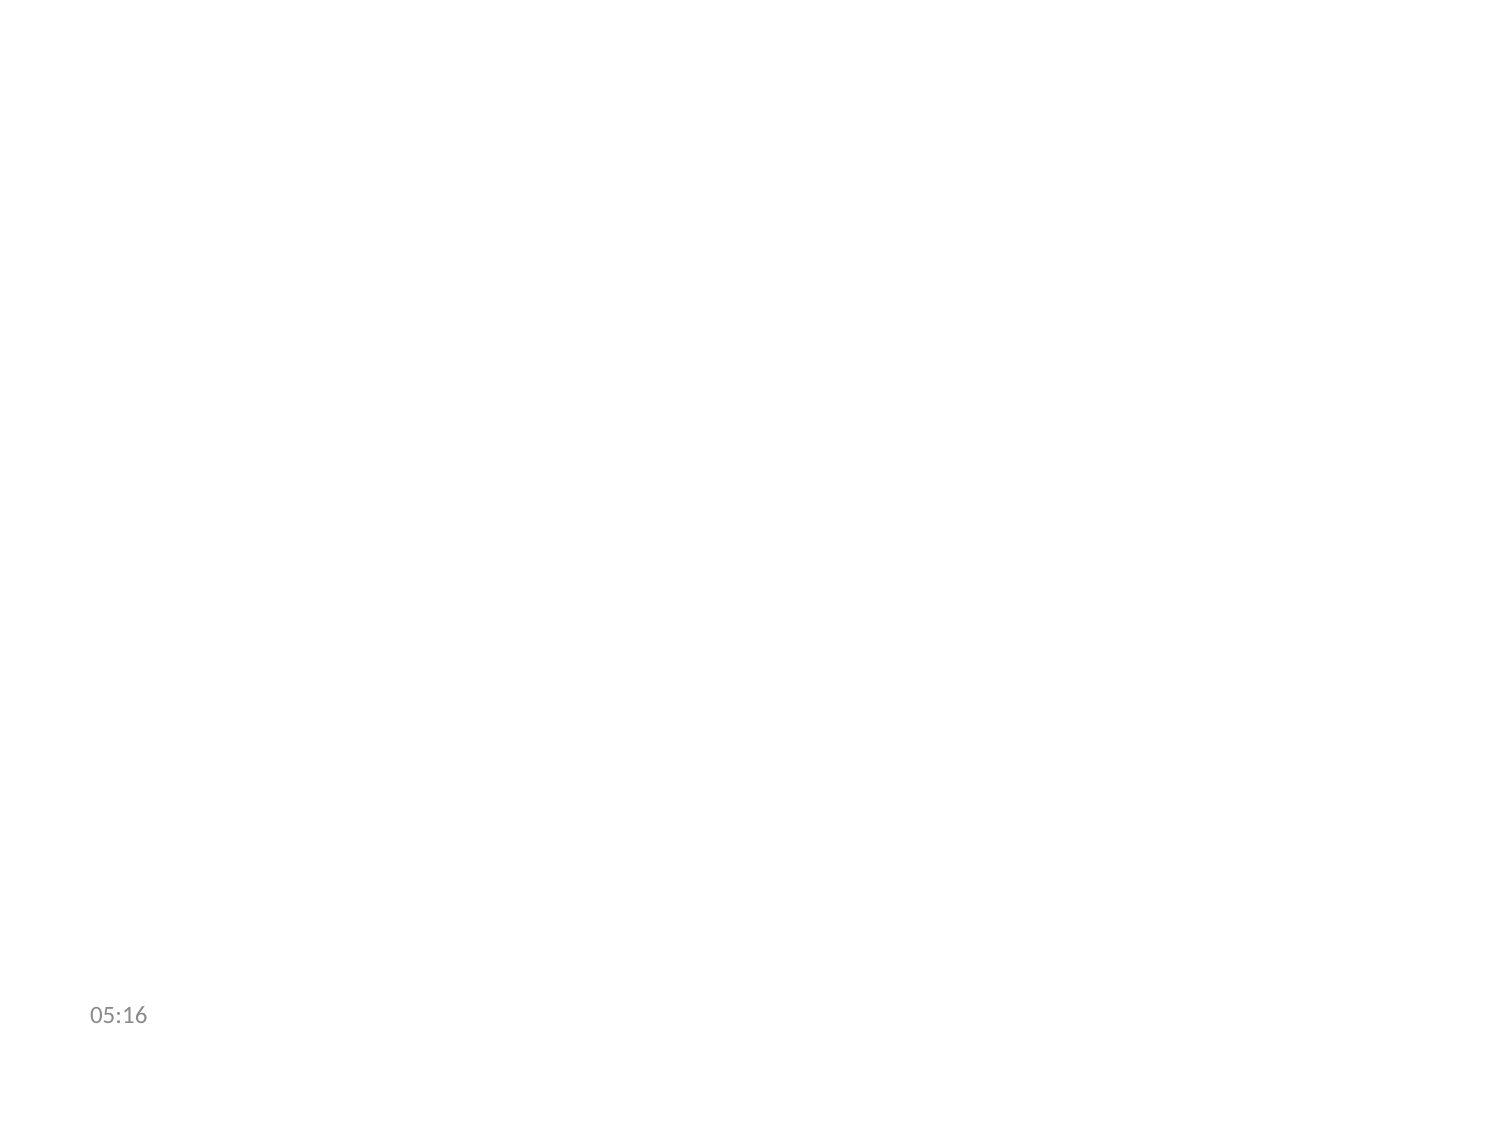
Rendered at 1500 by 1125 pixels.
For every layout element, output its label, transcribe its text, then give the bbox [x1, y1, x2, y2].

text_box 15:35 [75, 983, 425, 1044]
